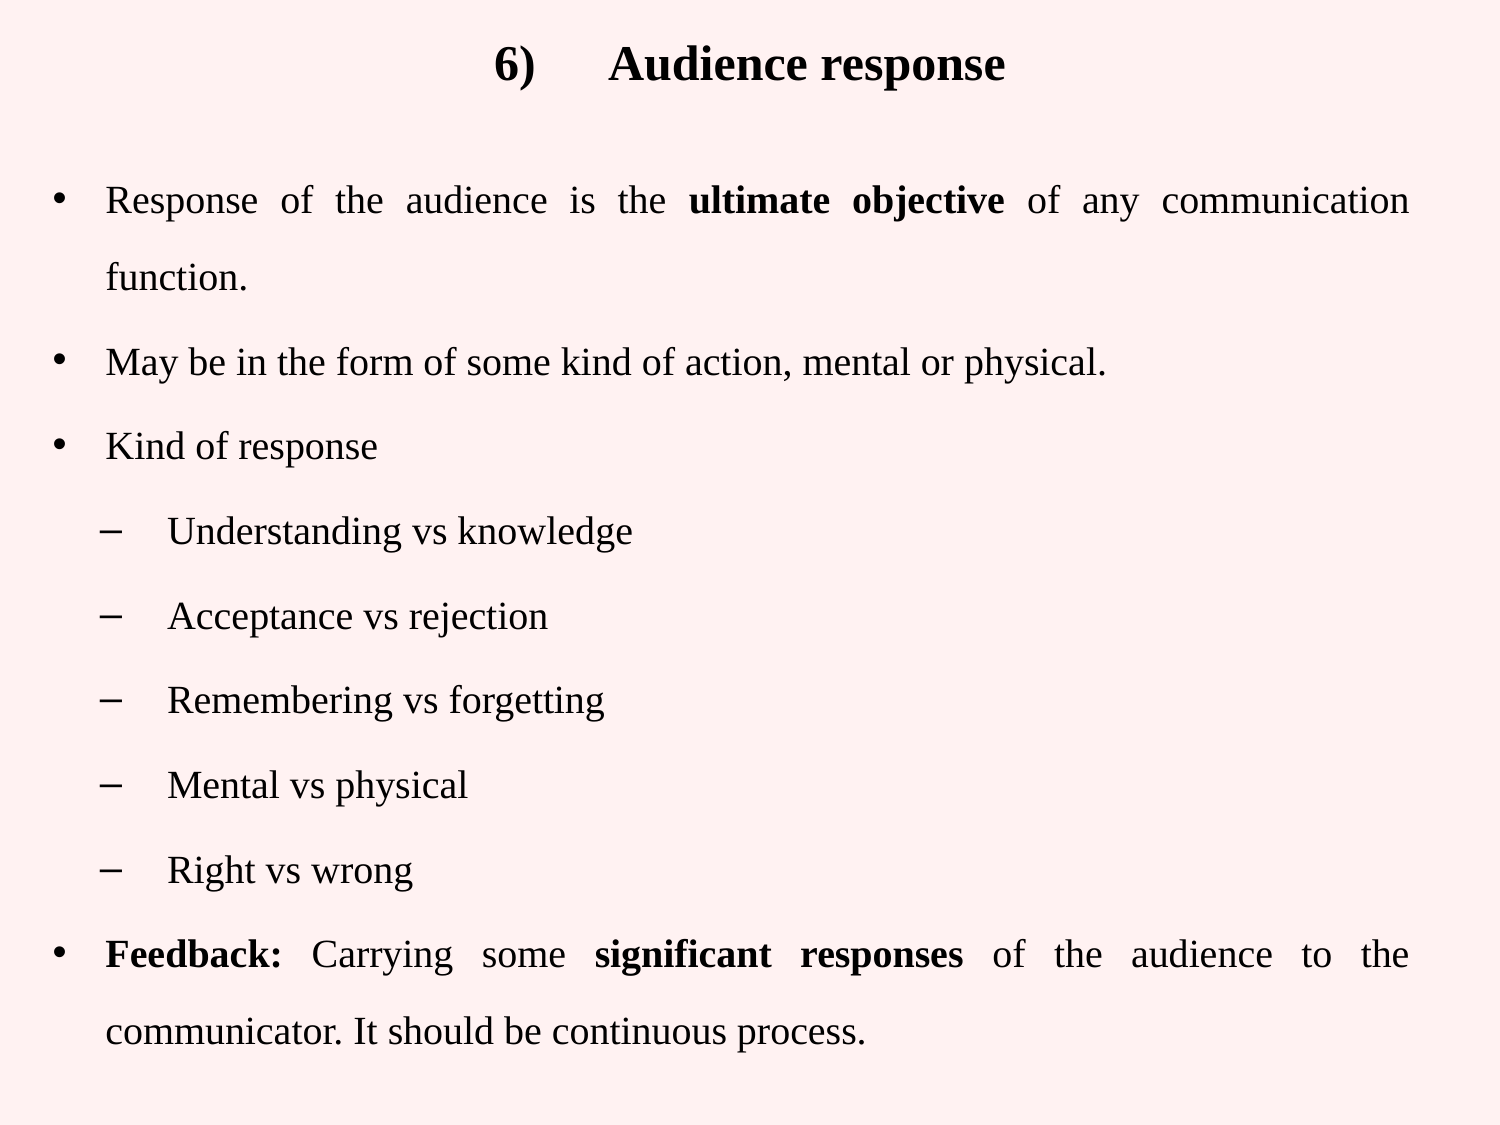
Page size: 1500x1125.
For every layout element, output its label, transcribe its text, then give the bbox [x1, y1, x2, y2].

list Response of the audience is the ultimate objective of any communication function. May be in the form of some kind of action, mental or physical. Kind of response Understanding vs knowledge Acceptance vs rejection Remembering vs forgetting Mental vs physical Right vs wrong Feedback: Carrying some significant responses of the audience to the communicator. It should be continuous process. [37, 137, 1425, 1063]
title 6) Audience response [75, 0, 1425, 121]
